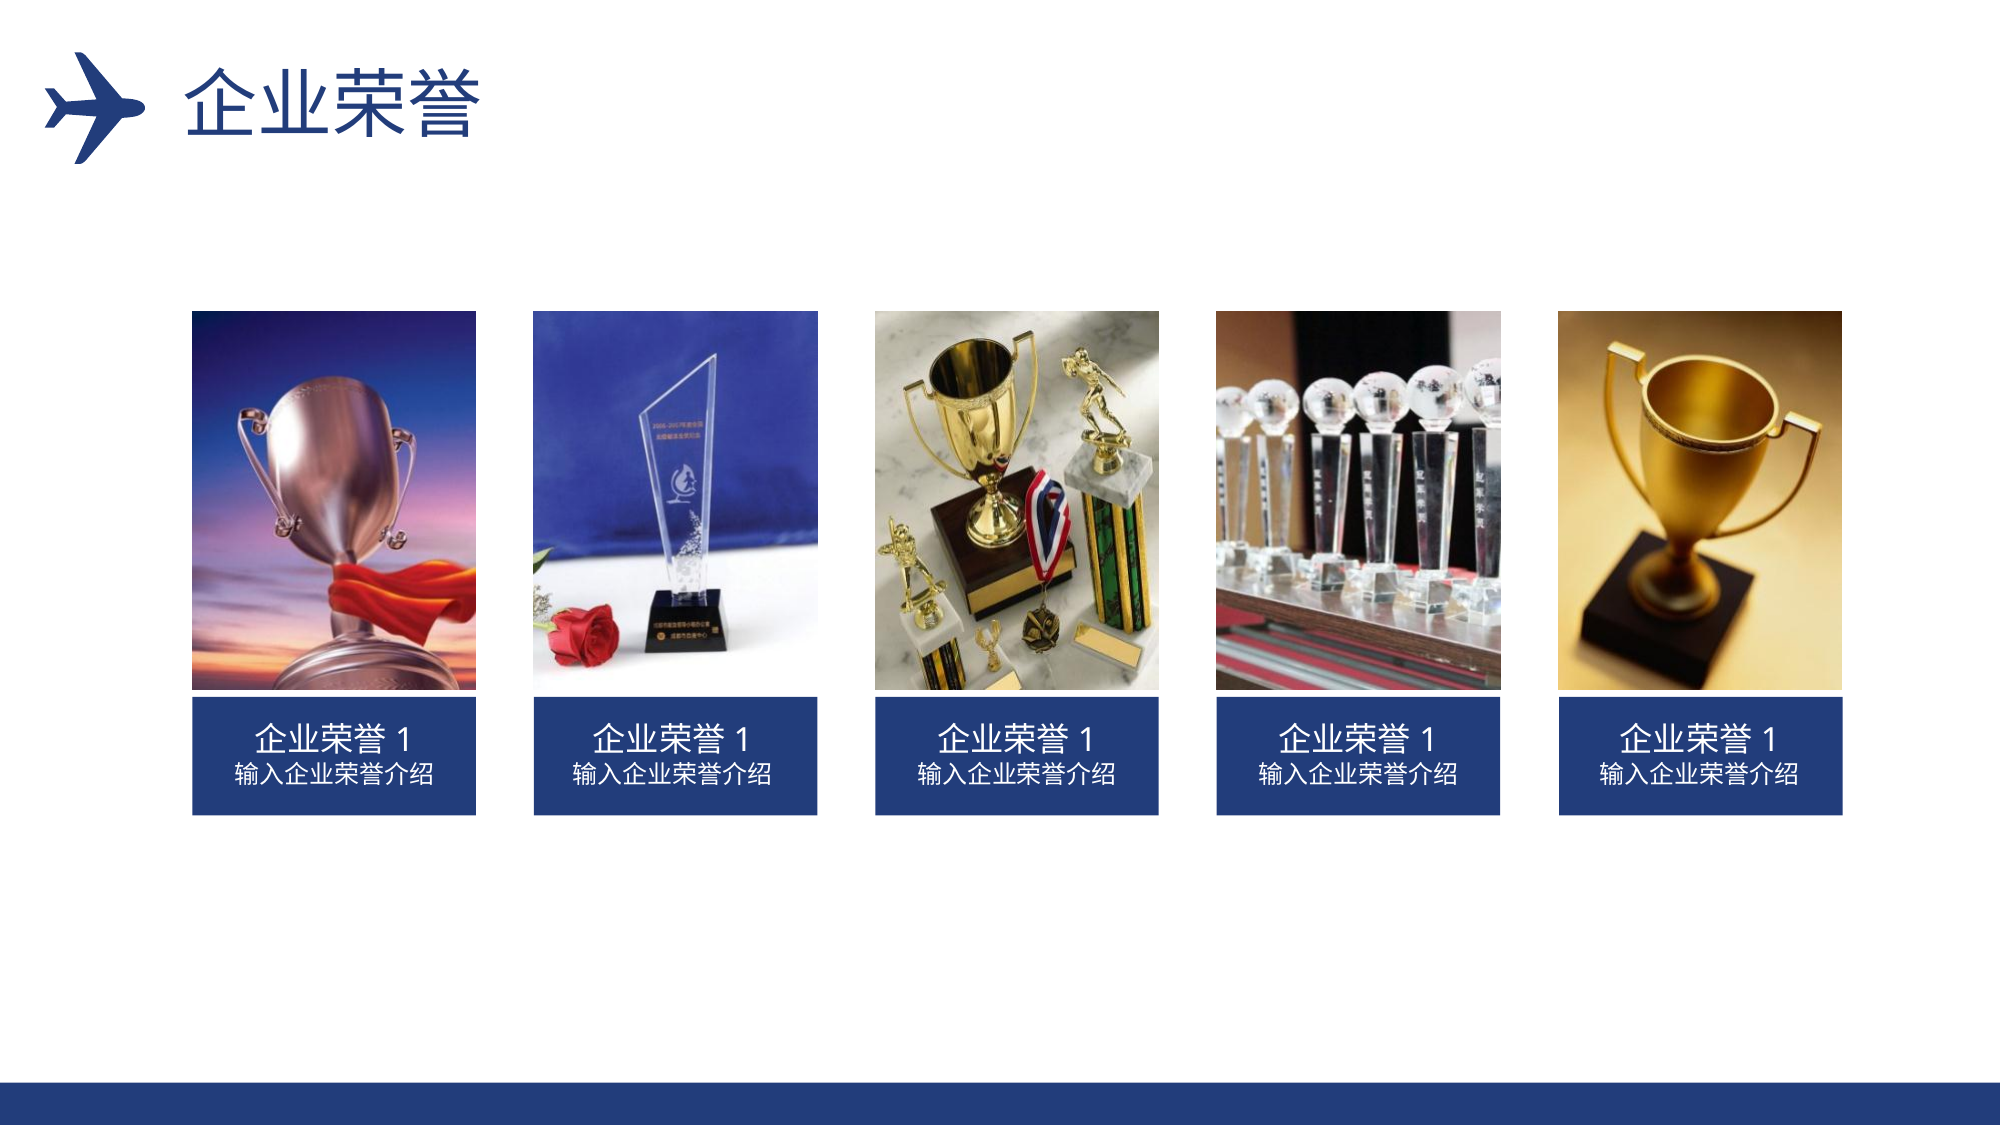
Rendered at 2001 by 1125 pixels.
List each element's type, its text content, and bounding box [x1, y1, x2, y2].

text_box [533, 311, 818, 816]
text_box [192, 311, 476, 816]
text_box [1216, 311, 1501, 816]
list 企业荣誉 [167, 59, 984, 157]
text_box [875, 311, 1159, 816]
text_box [1558, 311, 1843, 816]
